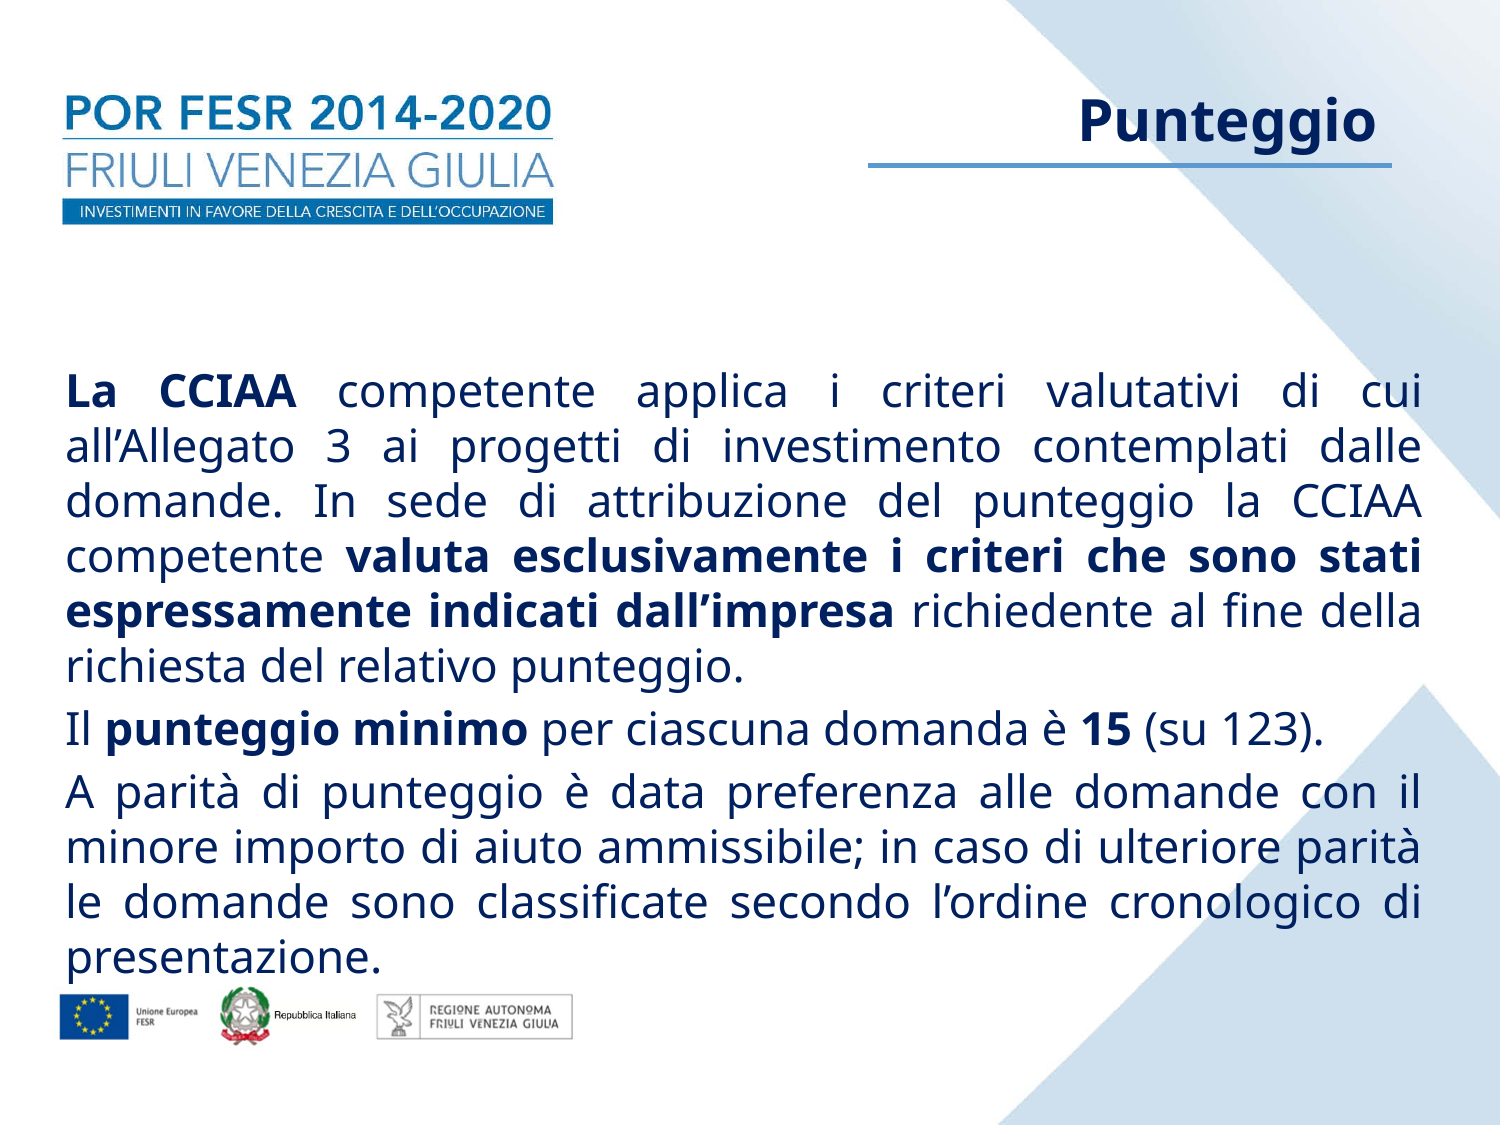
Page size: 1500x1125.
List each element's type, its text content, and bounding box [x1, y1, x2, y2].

text_box La CCIAA competente applica i criteri valutativi di cui all’Allegato 3 ai progetti di investimento contemplati dalle domande. In sede di attribuzione del punteggio la CCIAA competente valuta esclusivamente i criteri che sono stati espressamente indicati dall’impresa richiedente al fine della richiesta del relativo punteggio. Il punteggio minimo per ciascuna domanda è 15 (su 123). A parità di punteggio è data preferenza alle domande con il minore importo di aiuto ammissibile; in caso di ulteriore parità le domande sono classificate secondo l’ordine cronologico di presentazione. [65, 361, 1424, 917]
picture [0, 0, 1500, 1125]
text_box Punteggio [652, 75, 1393, 160]
